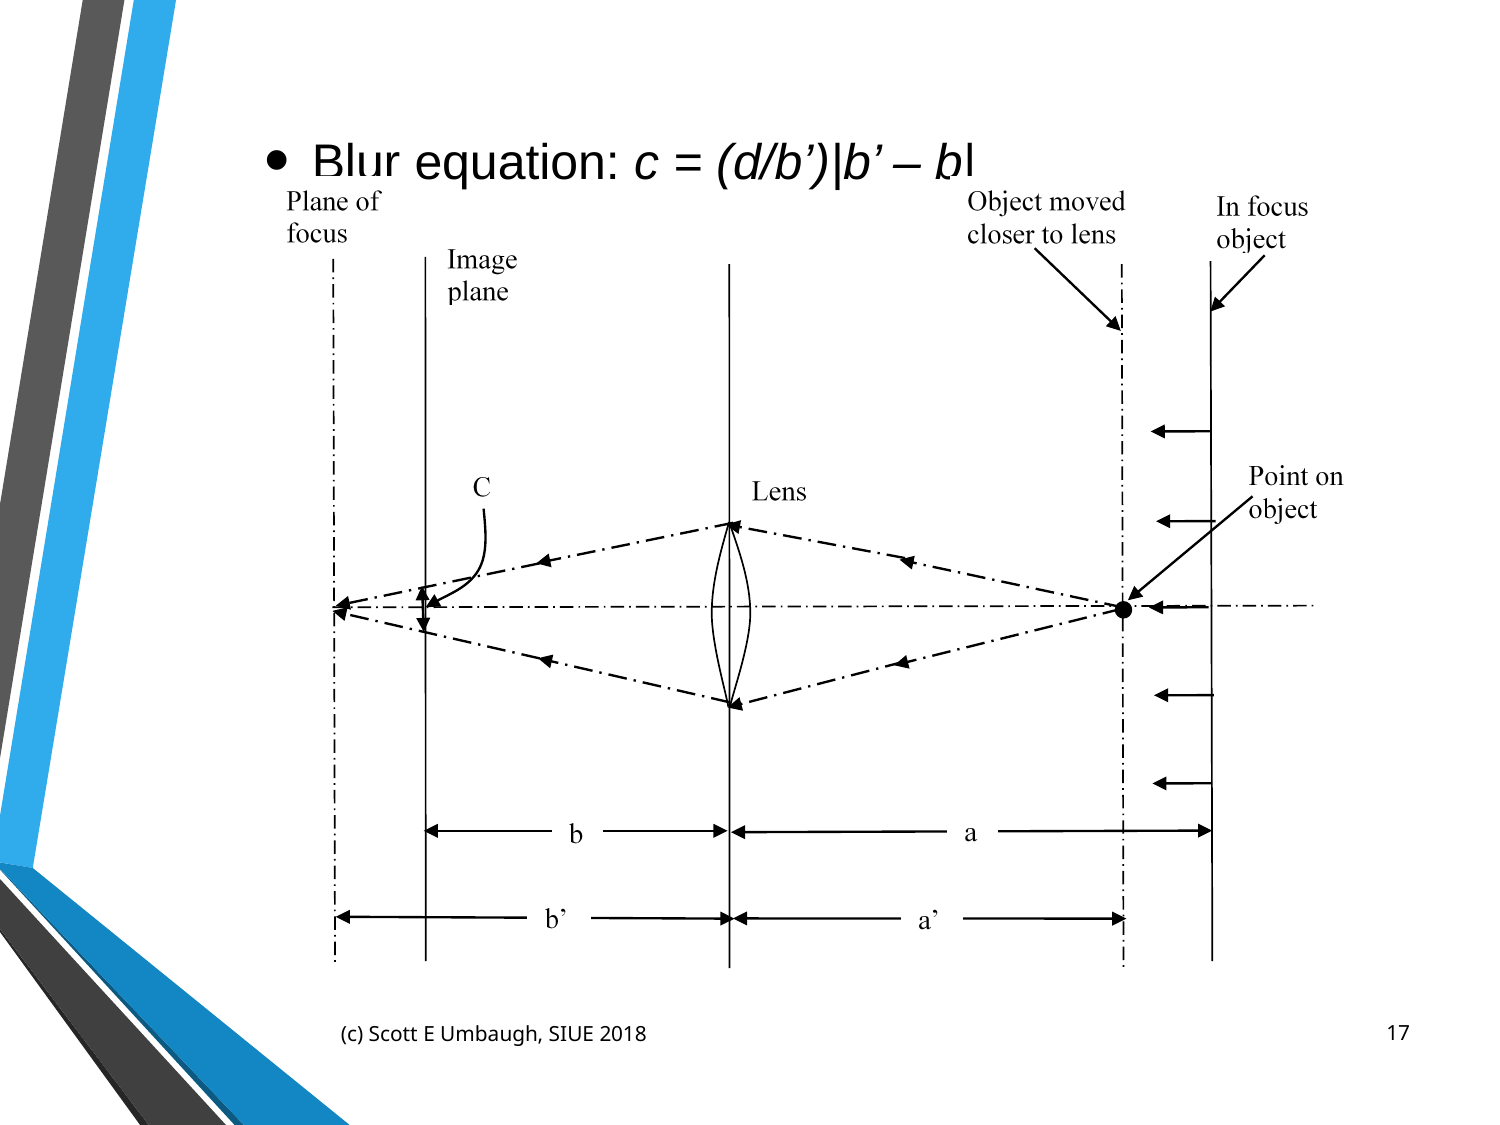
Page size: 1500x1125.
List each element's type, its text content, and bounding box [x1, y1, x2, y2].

slide_number 17 [1357, 1003, 1425, 1064]
picture [246, 164, 1397, 1002]
footer (c) Scott E Umbaugh, SIUE 2018 [325, 1003, 1198, 1064]
list Blur equation: c = (d/b’)|b’ – b| [249, 39, 1238, 164]
